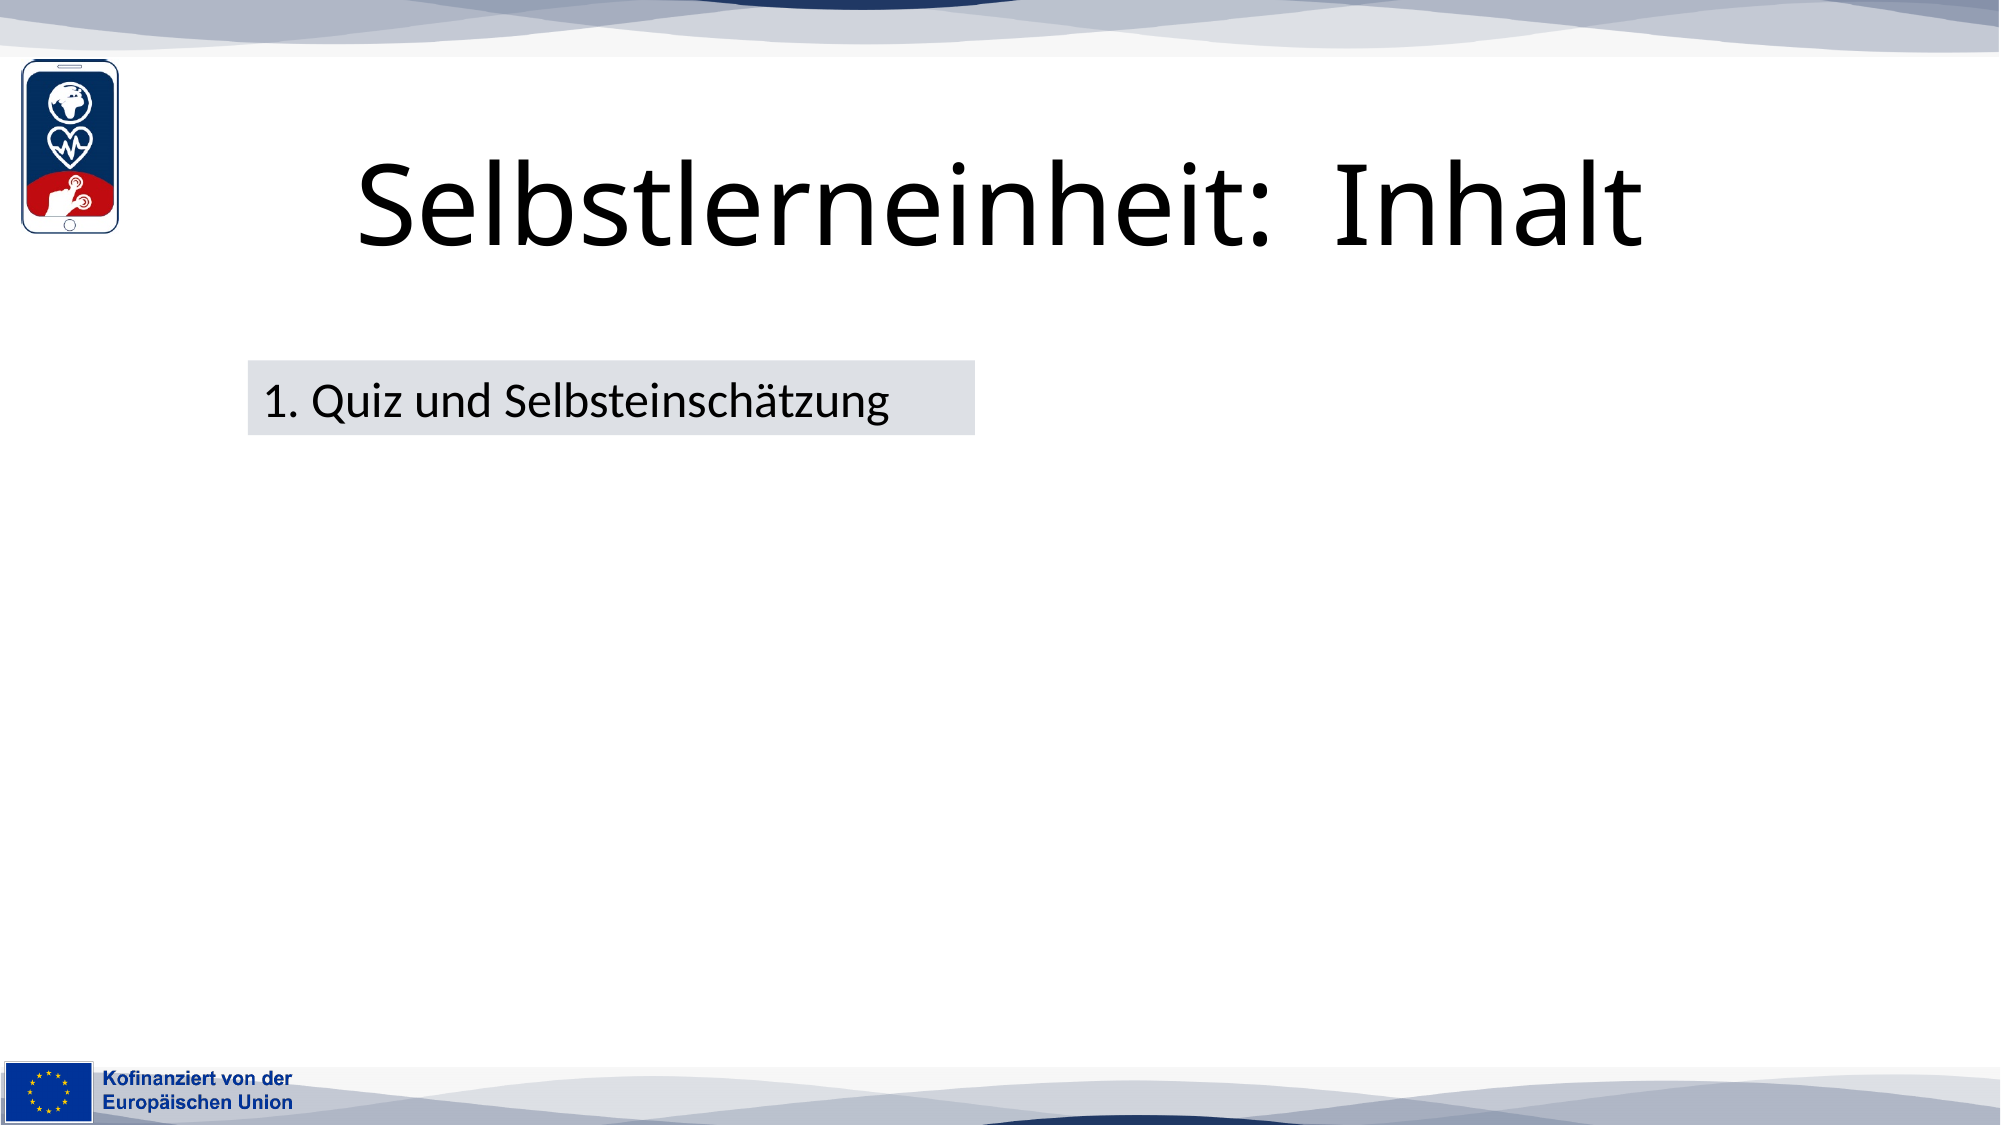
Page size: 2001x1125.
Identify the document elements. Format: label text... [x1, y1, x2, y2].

title Selbstlerneinheit: Inhalt [137, 59, 1863, 278]
picture [0, 0, 1999, 57]
text_box 1. Quiz und Selbsteinschätzung [247, 360, 975, 436]
picture [0, 1058, 2001, 1125]
picture [21, 59, 119, 234]
